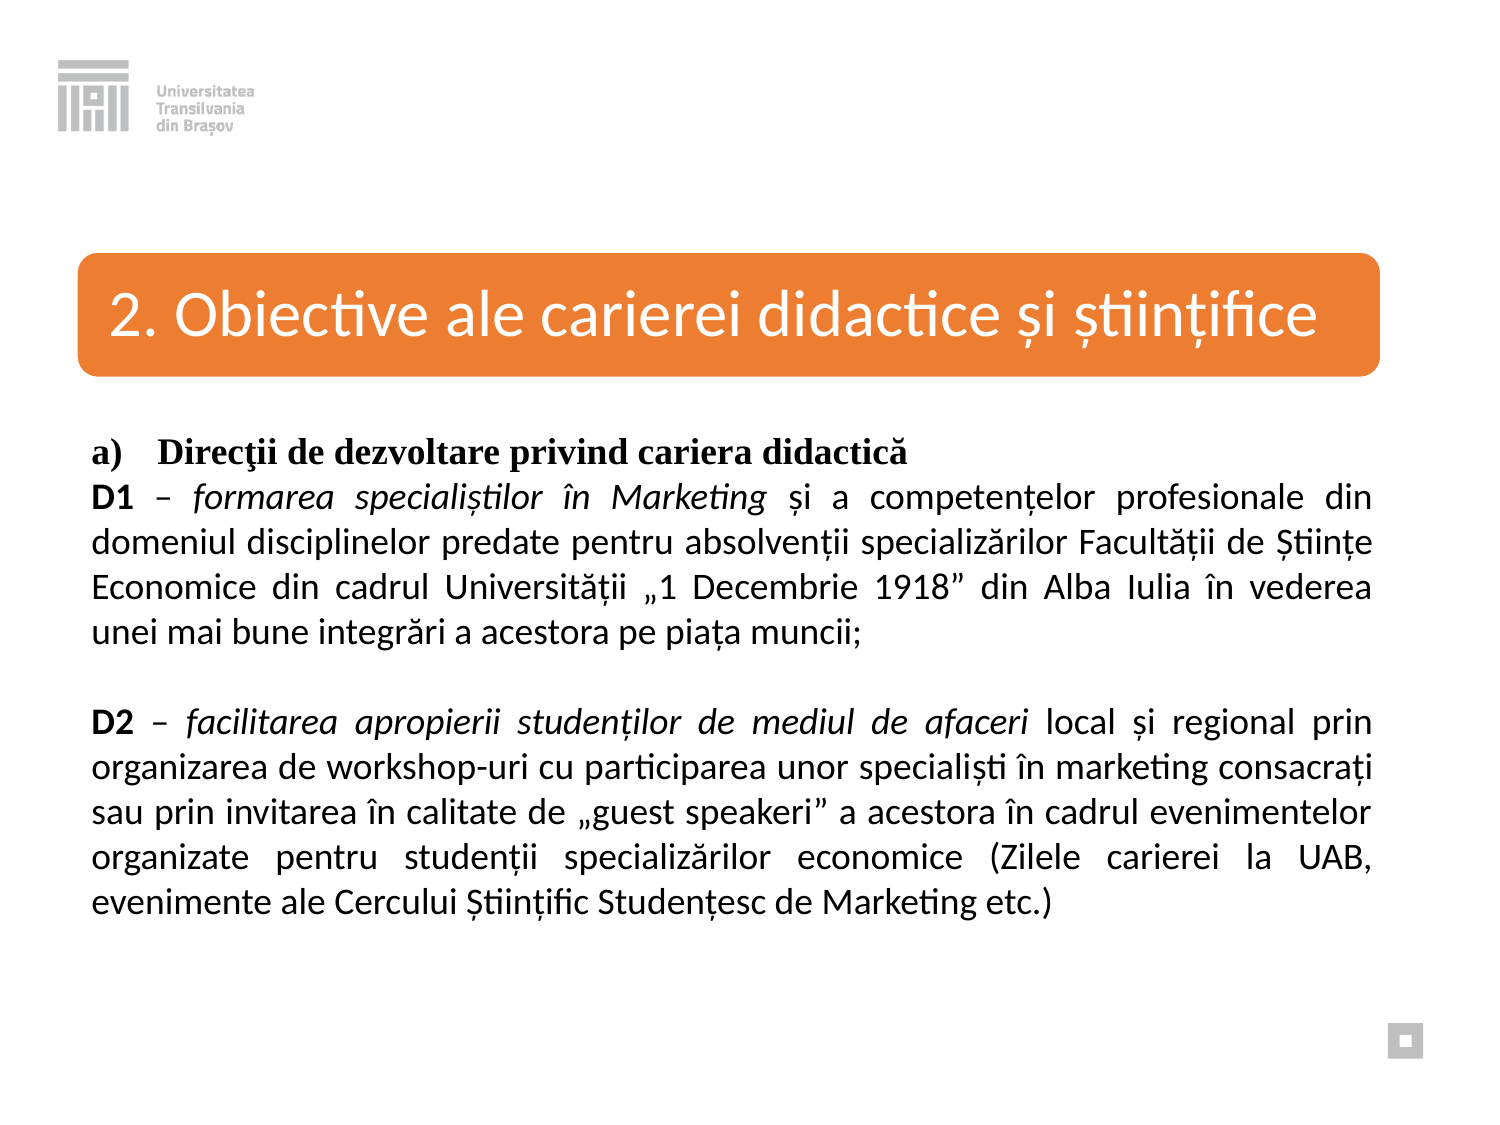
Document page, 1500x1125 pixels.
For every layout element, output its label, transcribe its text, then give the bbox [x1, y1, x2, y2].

text_box Direcţii de dezvoltare privind cariera didactică D1 – formarea specialiştilor în Marketing şi a competenţelor profesionale din domeniul disciplinelor predate pentru absolvenţii specializărilor Facultății de Științe Economice din cadrul Universităţii „1 Decembrie 1918” din Alba Iulia în vederea unei mai bune integrări a acestora pe piaţa muncii; D2 – facilitarea apropierii studenţilor de mediul de afaceri local şi regional prin organizarea de workshop-uri cu participarea unor specialişti în marketing consacraţi sau prin invitarea în calitate de „guest speakeri” a acestora în cadrul evenimentelor organizate pentru studenţii specializărilor economice (Zilele carierei la UAB, evenimente ale Cercului Ştiinţific Studenţesc de Marketing etc.) [76, 397, 1388, 930]
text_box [1387, 1023, 1424, 1059]
picture [58, 60, 254, 136]
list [76, 244, 1382, 386]
